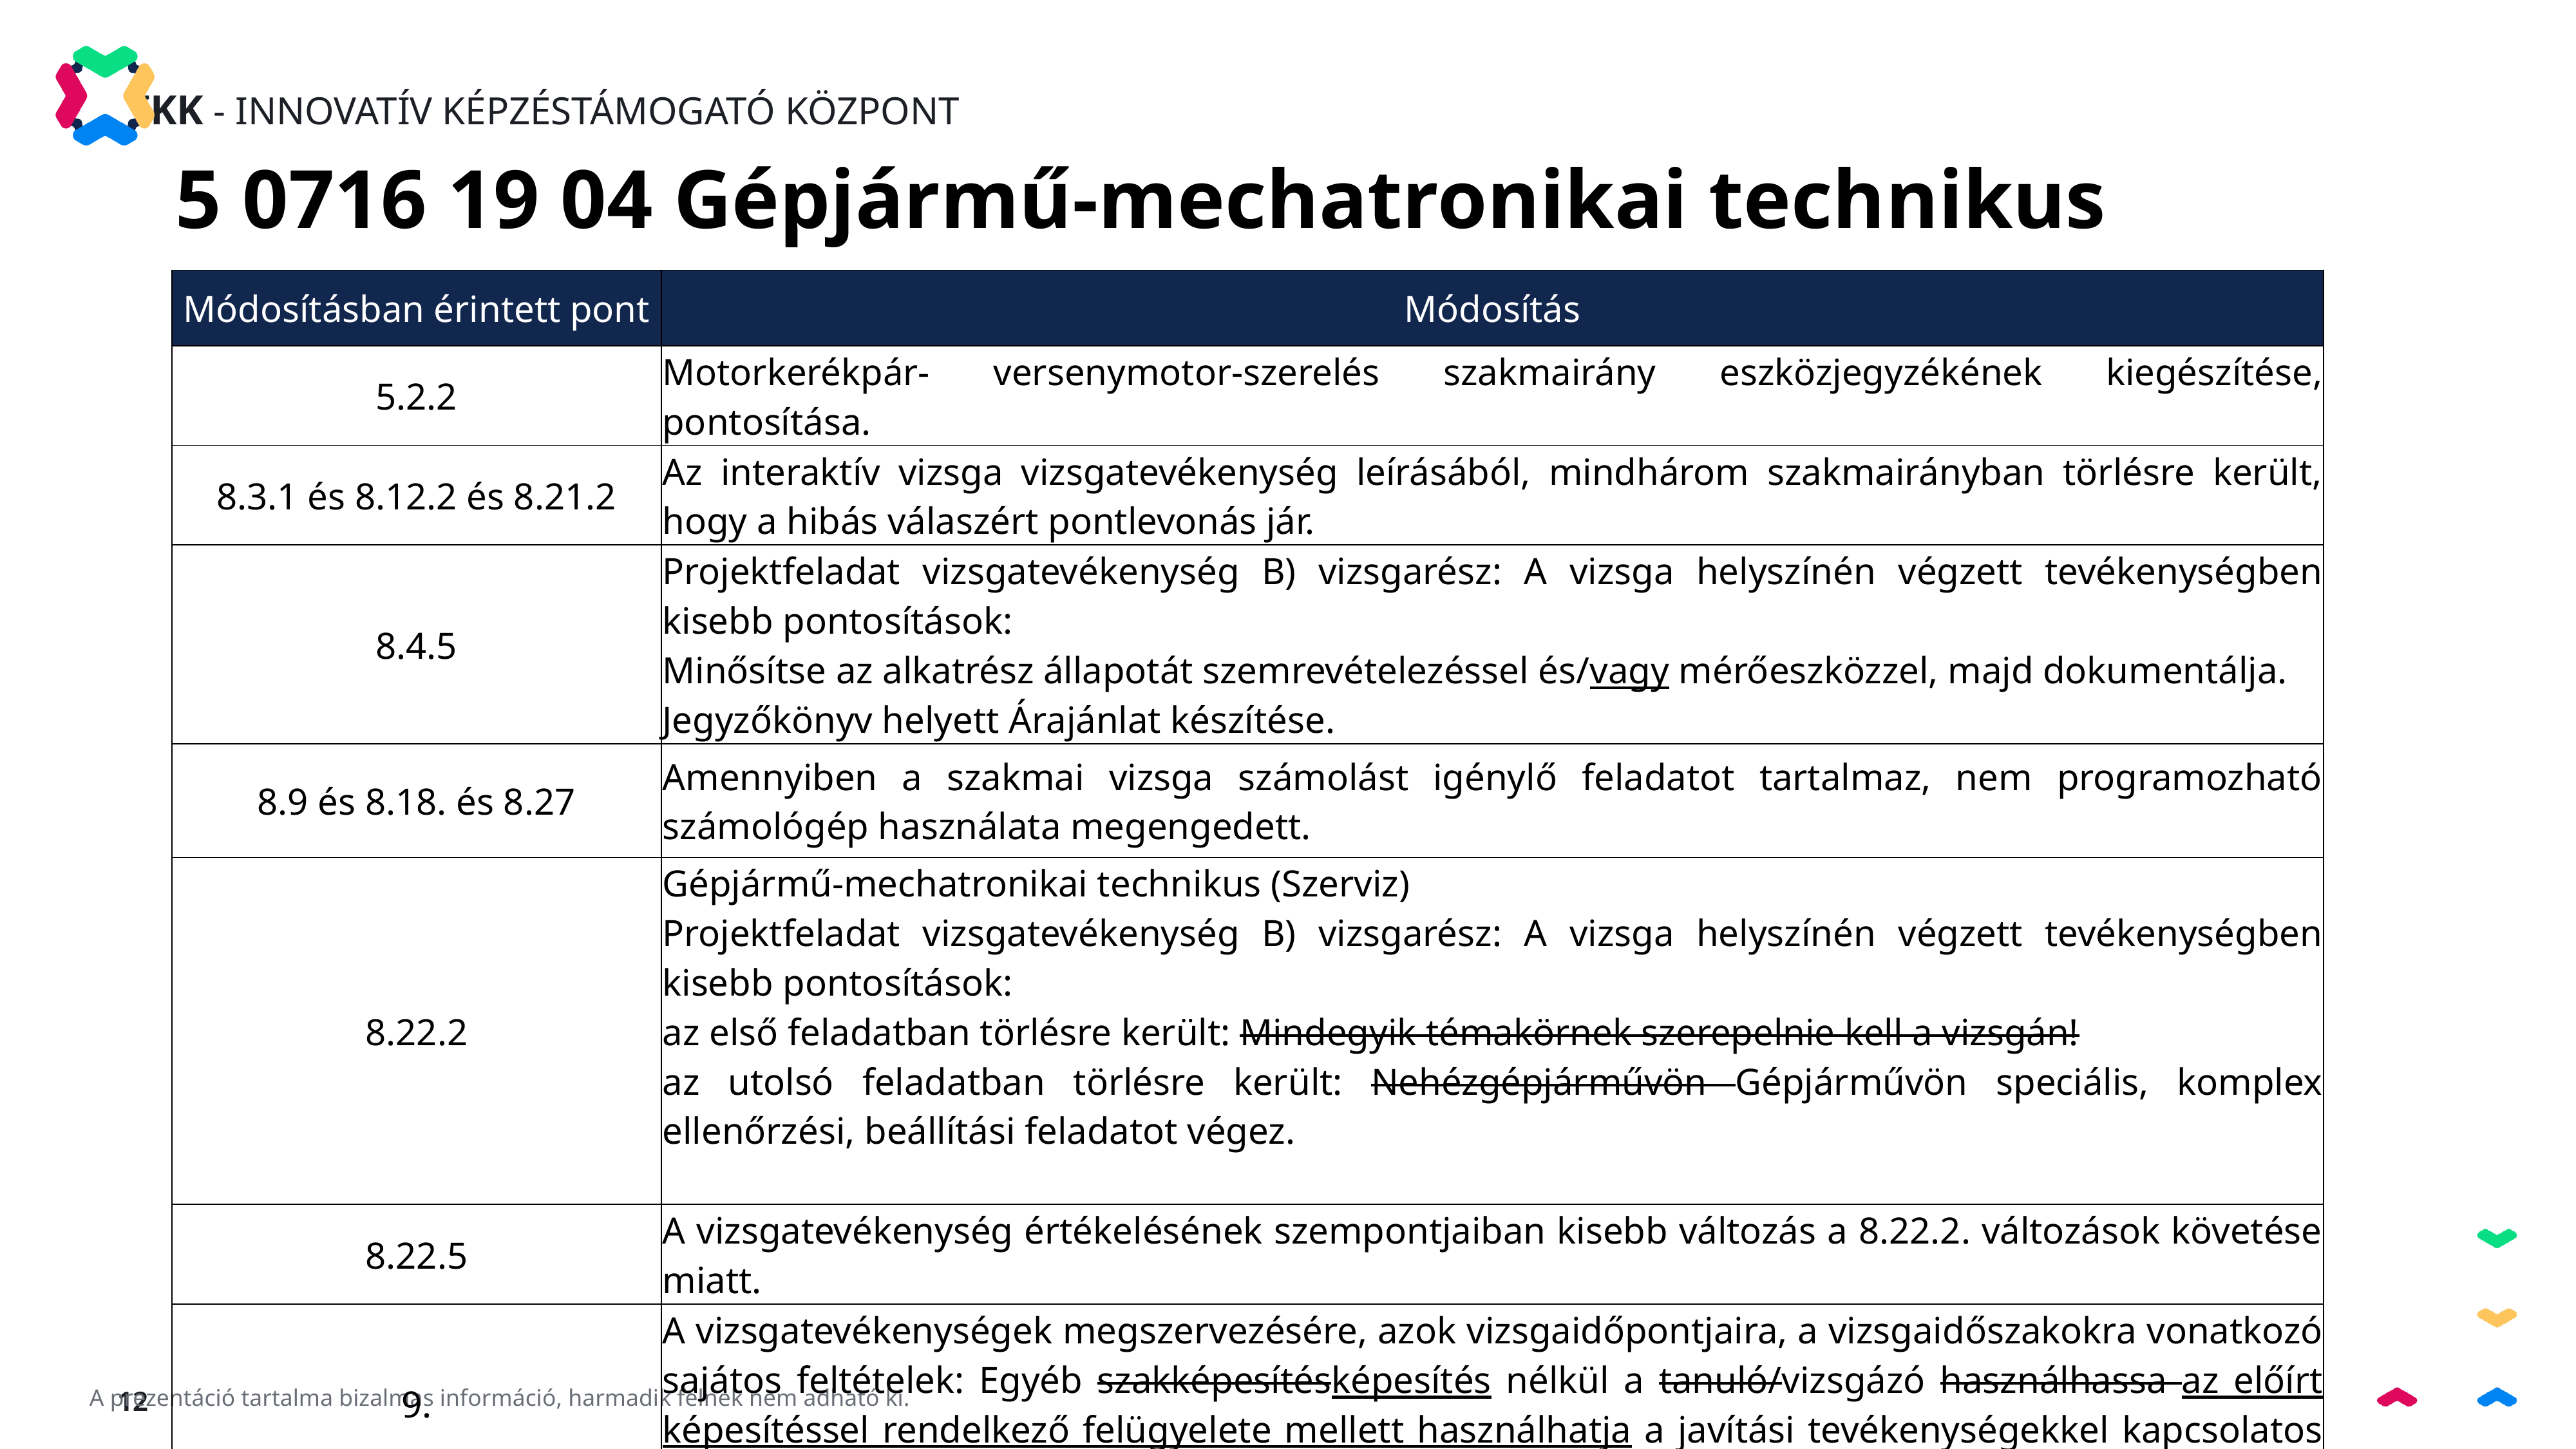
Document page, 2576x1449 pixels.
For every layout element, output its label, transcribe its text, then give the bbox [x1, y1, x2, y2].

table_cell 9. [173, 1305, 661, 1449]
list 5 0716 19 04 Gépjármű-mechatronikai technikus [175, 147, 2184, 243]
table_cell A vizsgatevékenység értékelésének szempontjaiban kisebb változás a 8.22.2. változások követése miatt. [662, 1205, 2323, 1303]
table_cell Amennyiben a szakmai vizsga számolást igénylő feladatot tartalmaz, nem programozható számológép használata megengedett. [662, 744, 2323, 857]
table_header Módosításban érintett pont [173, 270, 661, 345]
table_cell 8.22.2 [173, 858, 661, 1204]
table_header Módosítás [662, 270, 2323, 345]
table_cell 8.9 és 8.18. és 8.27 [173, 744, 661, 857]
table_cell 8.4.5 [173, 545, 661, 743]
table_cell 8.3.1 és 8.12.2 és 8.21.2 [173, 446, 661, 544]
table_cell Az interaktív vizsga vizsgatevékenység leírásából, mindhárom szakmairányban törlésre került, hogy a hibás válaszért pontlevonás jár. [662, 446, 2323, 544]
table_cell 5.2.2 [173, 346, 661, 445]
picture [2377, 1229, 2517, 1406]
picture [55, 46, 155, 146]
table_cell A vizsgatevékenységek megszervezésére, azok vizsgaidőpontjaira, a vizsgaidőszakokra vonatkozó sajátos feltételek: Egyéb szakképesítésképesítés nélkül a tanuló/vizsgázó használhassa az előírt képesítéssel rendelkező felügyelete mellett használhatja a javítási tevékenységekkel kapcsolatos emelőberendezéseket. [662, 1305, 2323, 1449]
table_cell Projektfeladat vizsgatevékenység B) vizsgarész: A vizsga helyszínén végzett tevékenységben kisebb pontosítások: Minősítse az alkatrész állapotát szemrevételezéssel és/vagy mérőeszközzel, majd dokumentálja. Jegyzőkönyv helyett Árajánlat készítése. [662, 545, 2323, 743]
table_cell Gépjármű-mechatronikai technikus (Szerviz) Projektfeladat vizsgatevékenység B) vizsgarész: A vizsga helyszínén végzett tevékenységben kisebb pontosítások: az első feladatban törlésre került: Mindegyik témakörnek szerepelnie kell a vizsgán! az utolsó feladatban törlésre került: Nehézgépjárművön Gépjárművön speciális, komplex ellenőrzési, beállítási feladatot végez. [662, 858, 2323, 1204]
table_cell Motorkerékpár- versenymotor-szerelés szakmairány eszközjegyzékének kiegészítése, pontosítása. [662, 346, 2323, 445]
table_cell 8.22.5 [173, 1205, 661, 1303]
